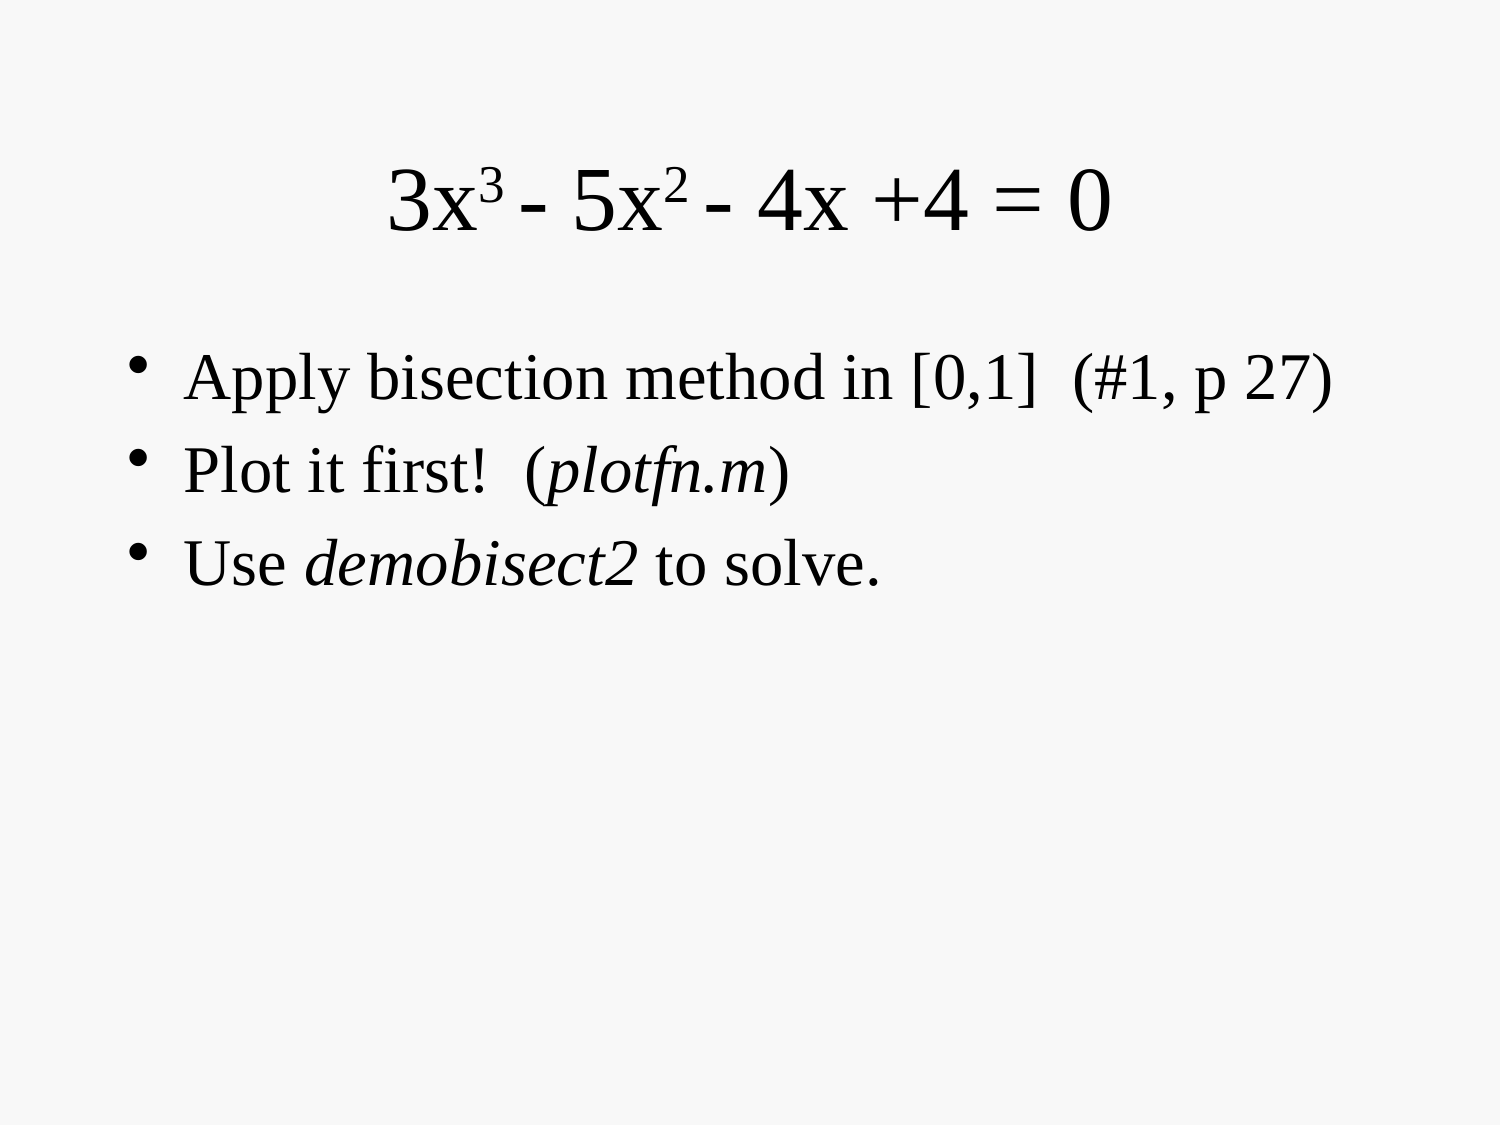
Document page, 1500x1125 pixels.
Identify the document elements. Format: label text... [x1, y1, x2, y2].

title 3x3 - 5x2 - 4x +4 = 0 [112, 99, 1388, 288]
list Apply bisection method in [0,1] (#1, p 27) Plot it first! (plotfn.m) Use demobisect2 to solve. [112, 324, 1388, 726]
